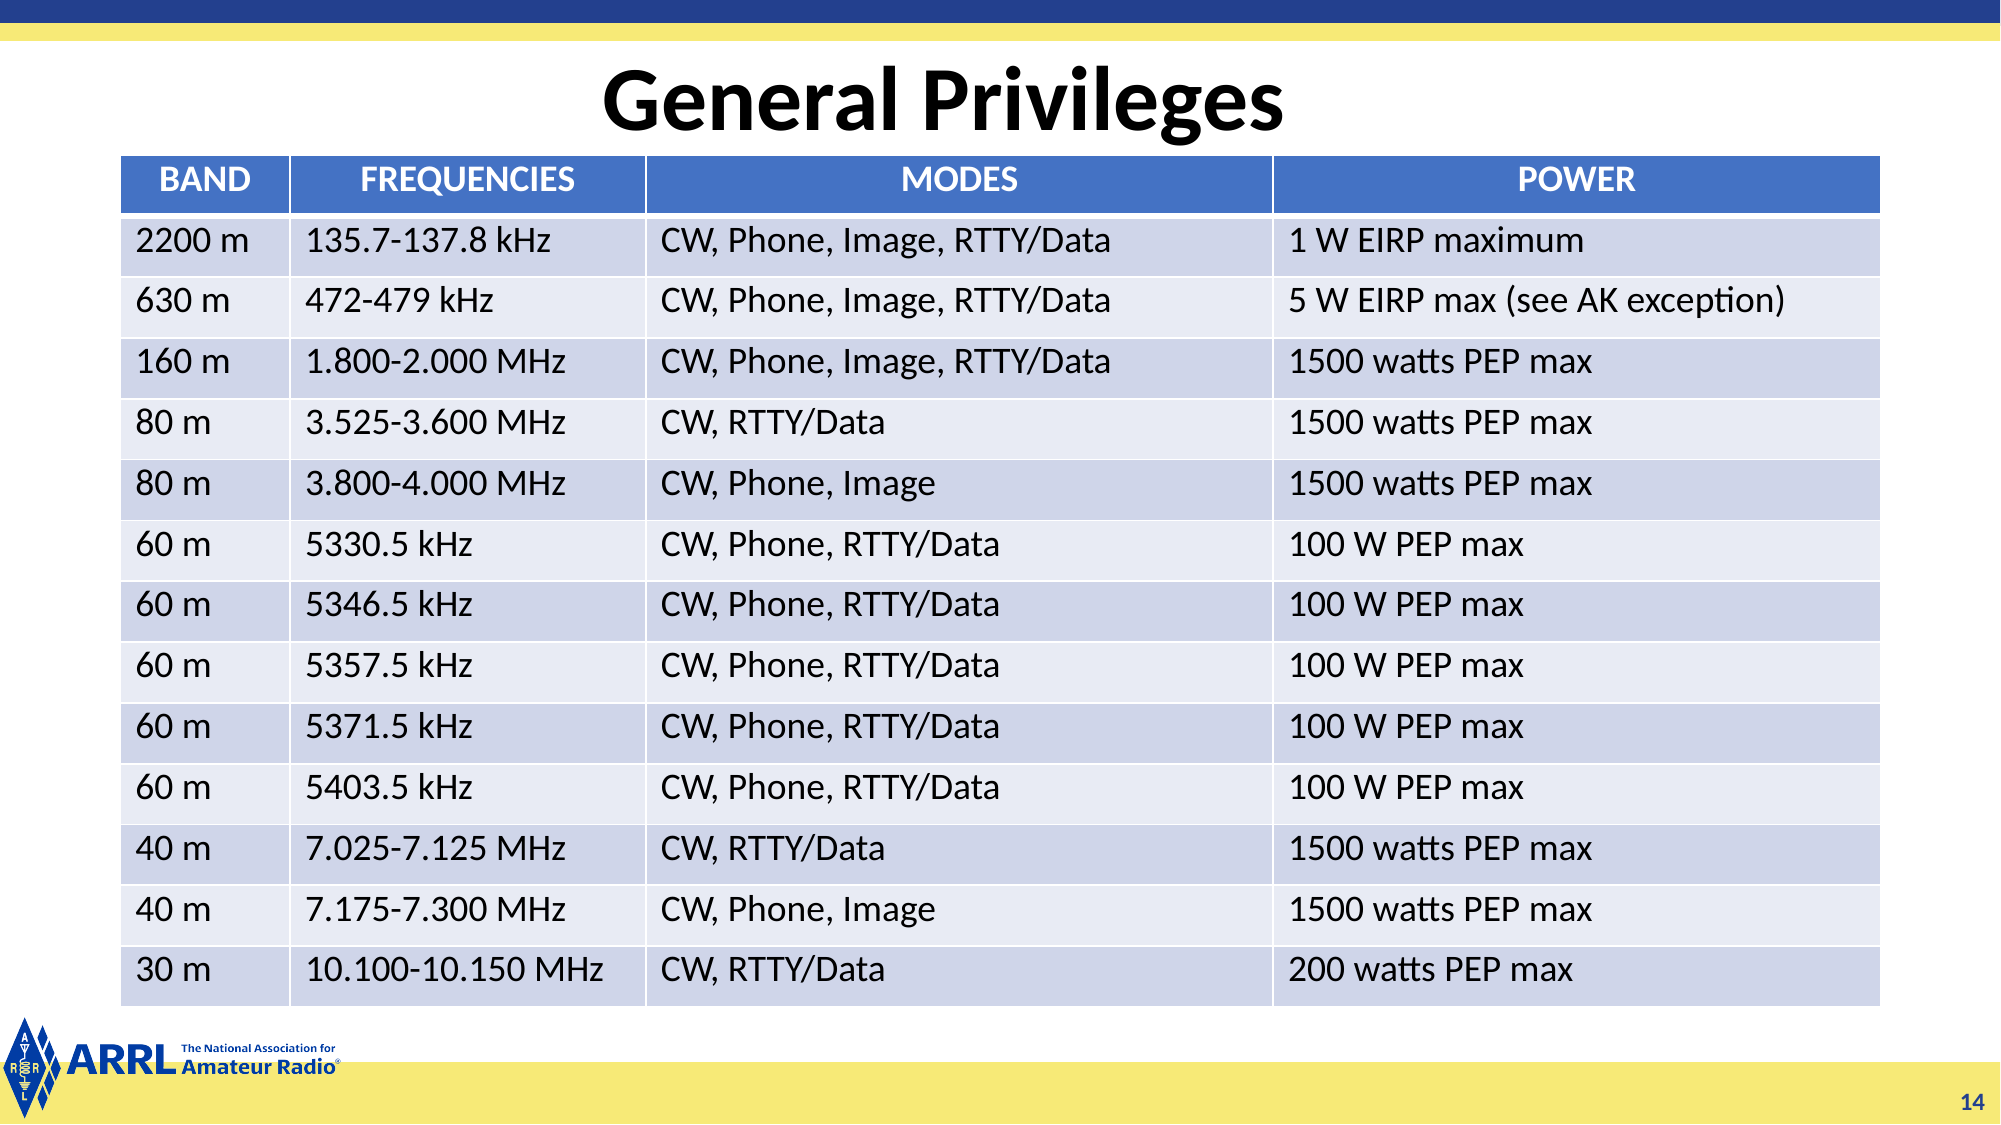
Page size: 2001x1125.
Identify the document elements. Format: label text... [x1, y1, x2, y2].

table_cell 60 m [121, 521, 289, 580]
table_cell 10.100-10.150 MHz [291, 947, 645, 1006]
picture [1, 1015, 342, 1121]
table_cell 160 m [121, 339, 289, 398]
table_cell 1.800-2.000 MHz [291, 339, 645, 398]
table_cell 7.025-7.125 MHz [291, 825, 645, 884]
table_cell 80 m [121, 400, 289, 459]
table_cell 1500 watts PEP max [1274, 339, 1880, 398]
table_cell 1500 watts PEP max [1274, 460, 1880, 520]
table_cell 1500 watts PEP max [1274, 825, 1880, 884]
table_cell CW, RTTY/Data [647, 400, 1272, 459]
table_cell 5346.5 kHz [291, 582, 645, 641]
table_cell 3.800-4.000 MHz [291, 460, 645, 520]
table_cell 40 m [121, 825, 289, 884]
table_cell 100 W PEP max [1274, 765, 1880, 824]
table_cell CW, RTTY/Data [647, 825, 1272, 884]
table_cell CW, Phone, Image, RTTY/Data [647, 278, 1272, 337]
table_cell 1500 watts PEP max [1274, 400, 1880, 459]
table_cell 3.525-3.600 MHz [291, 400, 645, 459]
table_cell 5 W EIRP max (see AK exception) [1274, 278, 1880, 337]
table_cell 5371.5 kHz [291, 704, 645, 763]
table_cell 2200 m [121, 219, 289, 276]
table_cell 100 W PEP max [1274, 521, 1880, 580]
table_cell 30 m [121, 947, 289, 1006]
table_header BAND [121, 156, 289, 213]
table_cell CW, Phone, RTTY/Data [647, 704, 1272, 763]
title General Privileges [44, 44, 1845, 267]
table_cell 200 watts PEP max [1274, 947, 1880, 1006]
table_cell CW, Phone, RTTY/Data [647, 643, 1272, 702]
table_cell CW, Phone, Image [647, 460, 1272, 520]
table_cell 60 m [121, 582, 289, 641]
table_cell 5403.5 kHz [291, 765, 645, 824]
table_cell 5357.5 kHz [291, 643, 645, 702]
table_cell 60 m [121, 643, 289, 702]
table_header FREQUENCIES [291, 156, 645, 213]
table_cell 472-479 kHz [291, 278, 645, 337]
table_cell CW, RTTY/Data [647, 947, 1272, 1006]
table_cell CW, Phone, RTTY/Data [647, 582, 1272, 641]
table_cell 100 W PEP max [1274, 582, 1880, 641]
table_header POWER [1274, 156, 1880, 213]
table_cell 40 m [121, 886, 289, 945]
table_header MODES [647, 156, 1272, 213]
table_cell CW, Phone, Image [647, 886, 1272, 945]
table_cell 60 m [121, 765, 289, 824]
table_cell 100 W PEP max [1274, 643, 1880, 702]
table_cell CW, Phone, Image, RTTY/Data [647, 339, 1272, 398]
table_cell 1500 watts PEP max [1274, 886, 1880, 945]
table_cell 630 m [121, 278, 289, 337]
table_cell CW, Phone, Image, RTTY/Data [647, 219, 1272, 276]
table_cell CW, Phone, RTTY/Data [647, 521, 1272, 580]
table_cell CW, Phone, RTTY/Data [647, 765, 1272, 824]
table_cell 5330.5 kHz [291, 521, 645, 580]
table_cell 100 W PEP max [1274, 704, 1880, 763]
table_cell 80 m [121, 460, 289, 520]
table_cell 7.175-7.300 MHz [291, 886, 645, 945]
table_cell 60 m [121, 704, 289, 763]
table_cell 135.7-137.8 kHz [291, 219, 645, 276]
table_cell 1 W EIRP maximum [1274, 219, 1880, 276]
